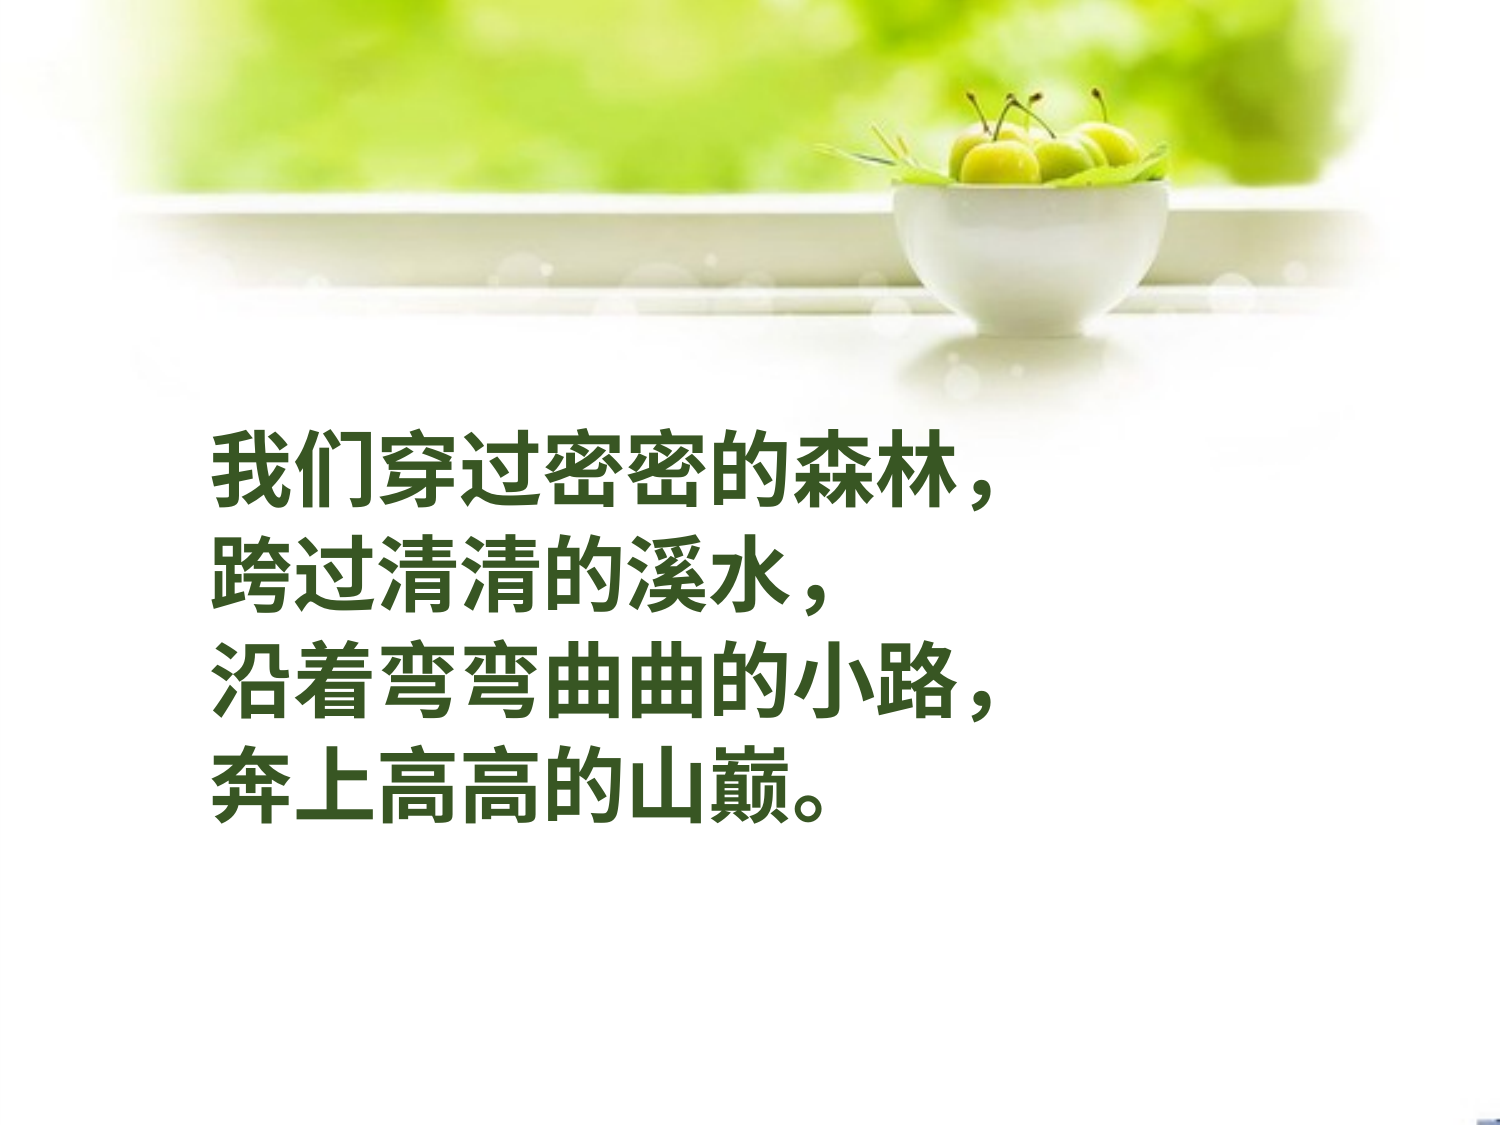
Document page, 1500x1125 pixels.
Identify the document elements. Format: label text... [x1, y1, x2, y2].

picture [0, 0, 1500, 1125]
list 我们穿过密密的森林， 跨过清清的溪水， 沿着弯弯曲曲的小路， 奔上高高的山巅。 [194, 420, 1122, 867]
